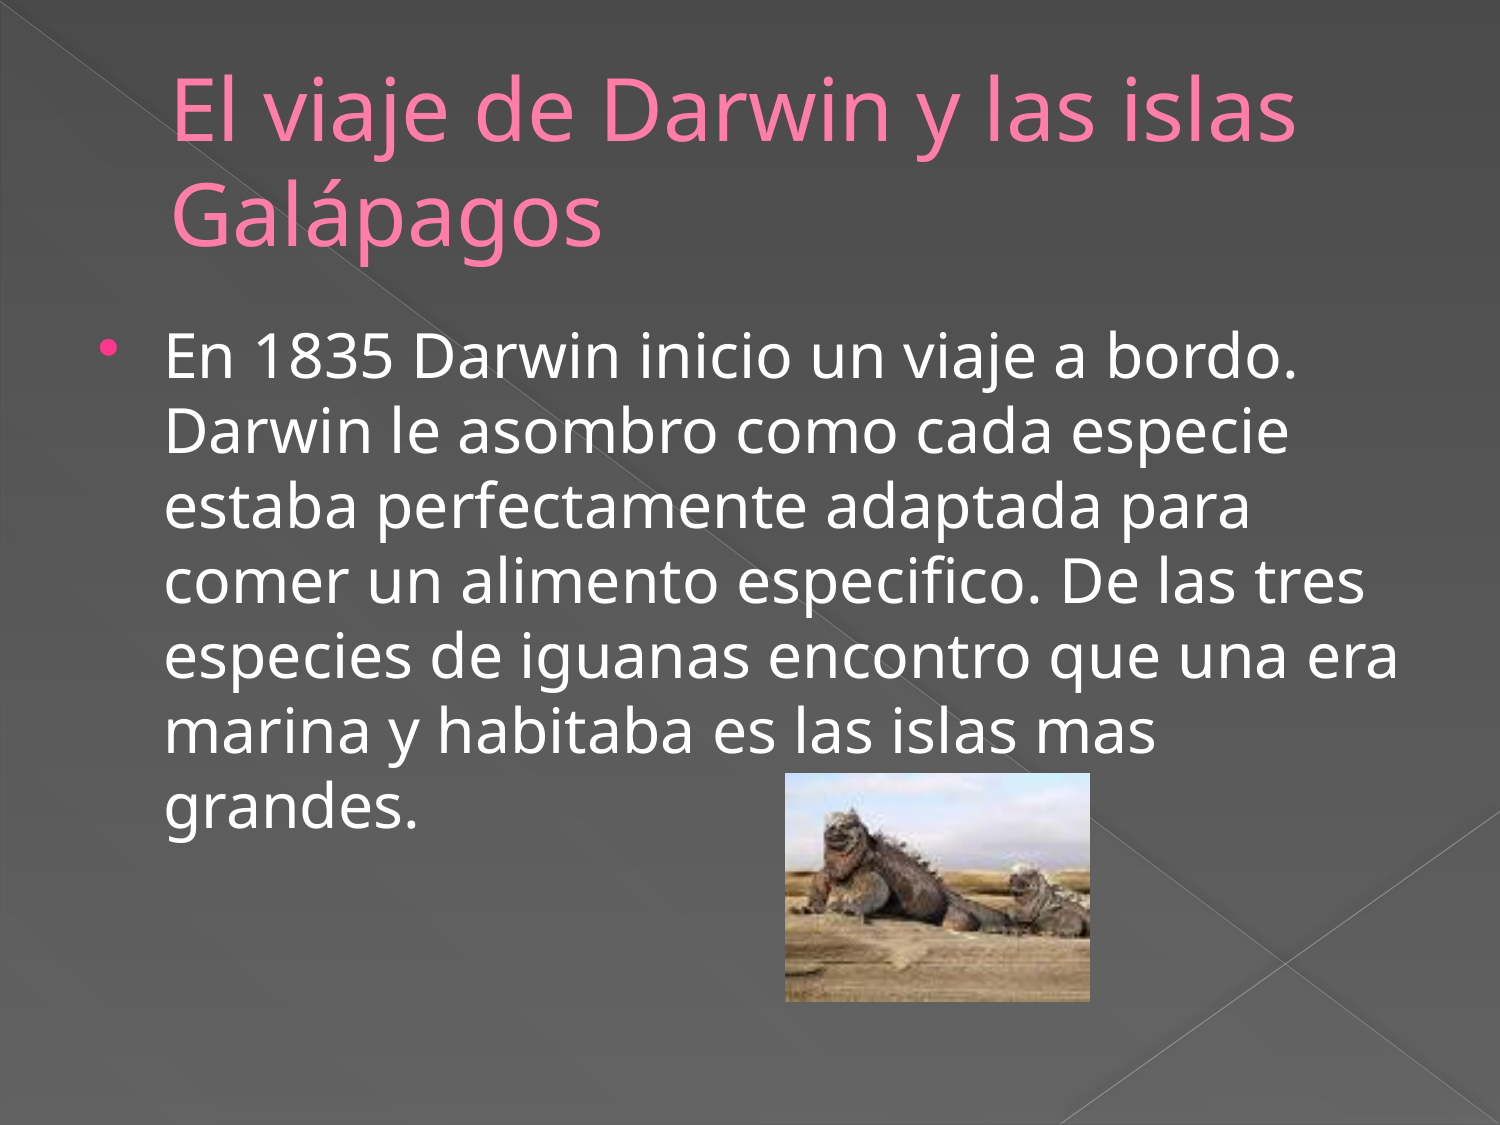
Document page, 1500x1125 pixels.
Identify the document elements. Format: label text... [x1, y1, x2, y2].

title El viaje de Darwin y las islas Galápagos [75, 43, 1425, 274]
picture [784, 773, 1091, 1002]
list En 1835 Darwin inicio un viaje a bordo. Darwin le asombro como cada especie estaba perfectamente adaptada para comer un alimento especifico. De las tres especies de iguanas encontro que una era marina y habitaba es las islas mas grandes. [75, 308, 1425, 1059]
